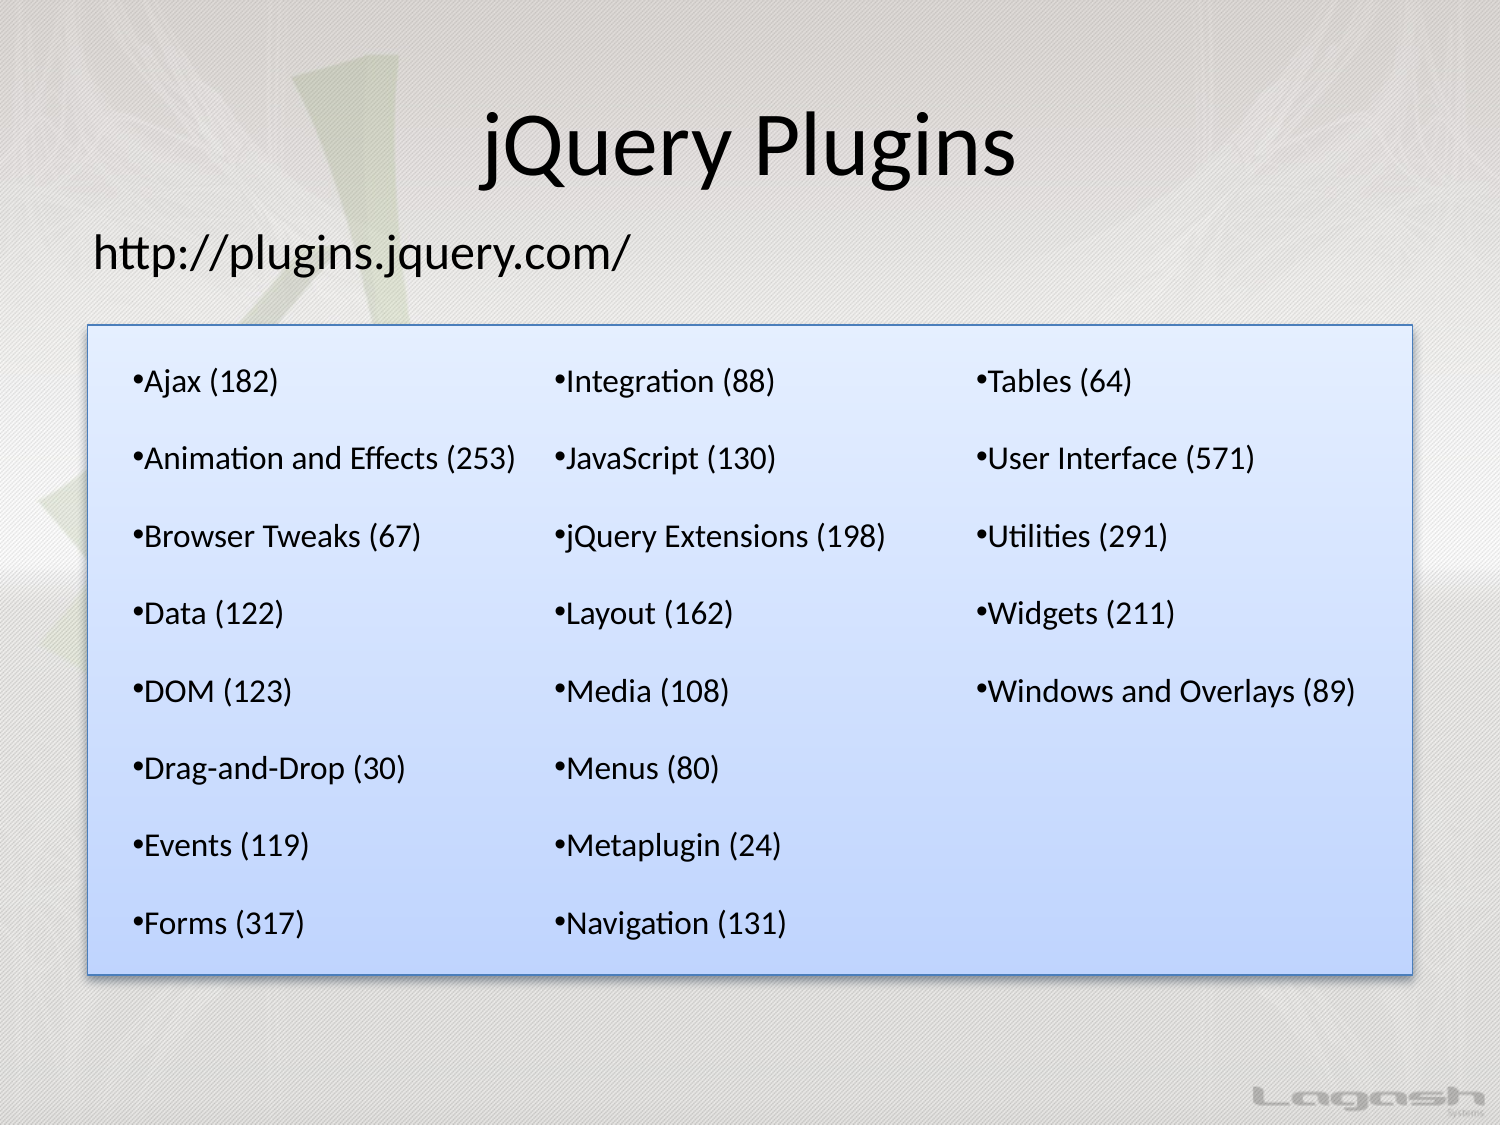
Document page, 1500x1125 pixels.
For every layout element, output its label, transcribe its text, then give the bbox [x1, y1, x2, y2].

title jQuery Plugins [75, 45, 1425, 233]
text_box Ajax (182) Animation and Effects (253) Browser Tweaks (67) Data (122) DOM (123) Drag-and-Drop (30) Events (119) Forms (317) Integration (88) JavaScript (130) jQuery Extensions (198) Layout (162) Media (108) Menus (80) Metaplugin (24) Navigation (131) Tables (64) User Interface (571) Utilities (291) Widgets (211) Windows and Overlays (89) [87, 324, 1413, 976]
picture [0, 0, 1500, 1125]
text_box http://plugins.jquery.com/ [78, 212, 647, 288]
